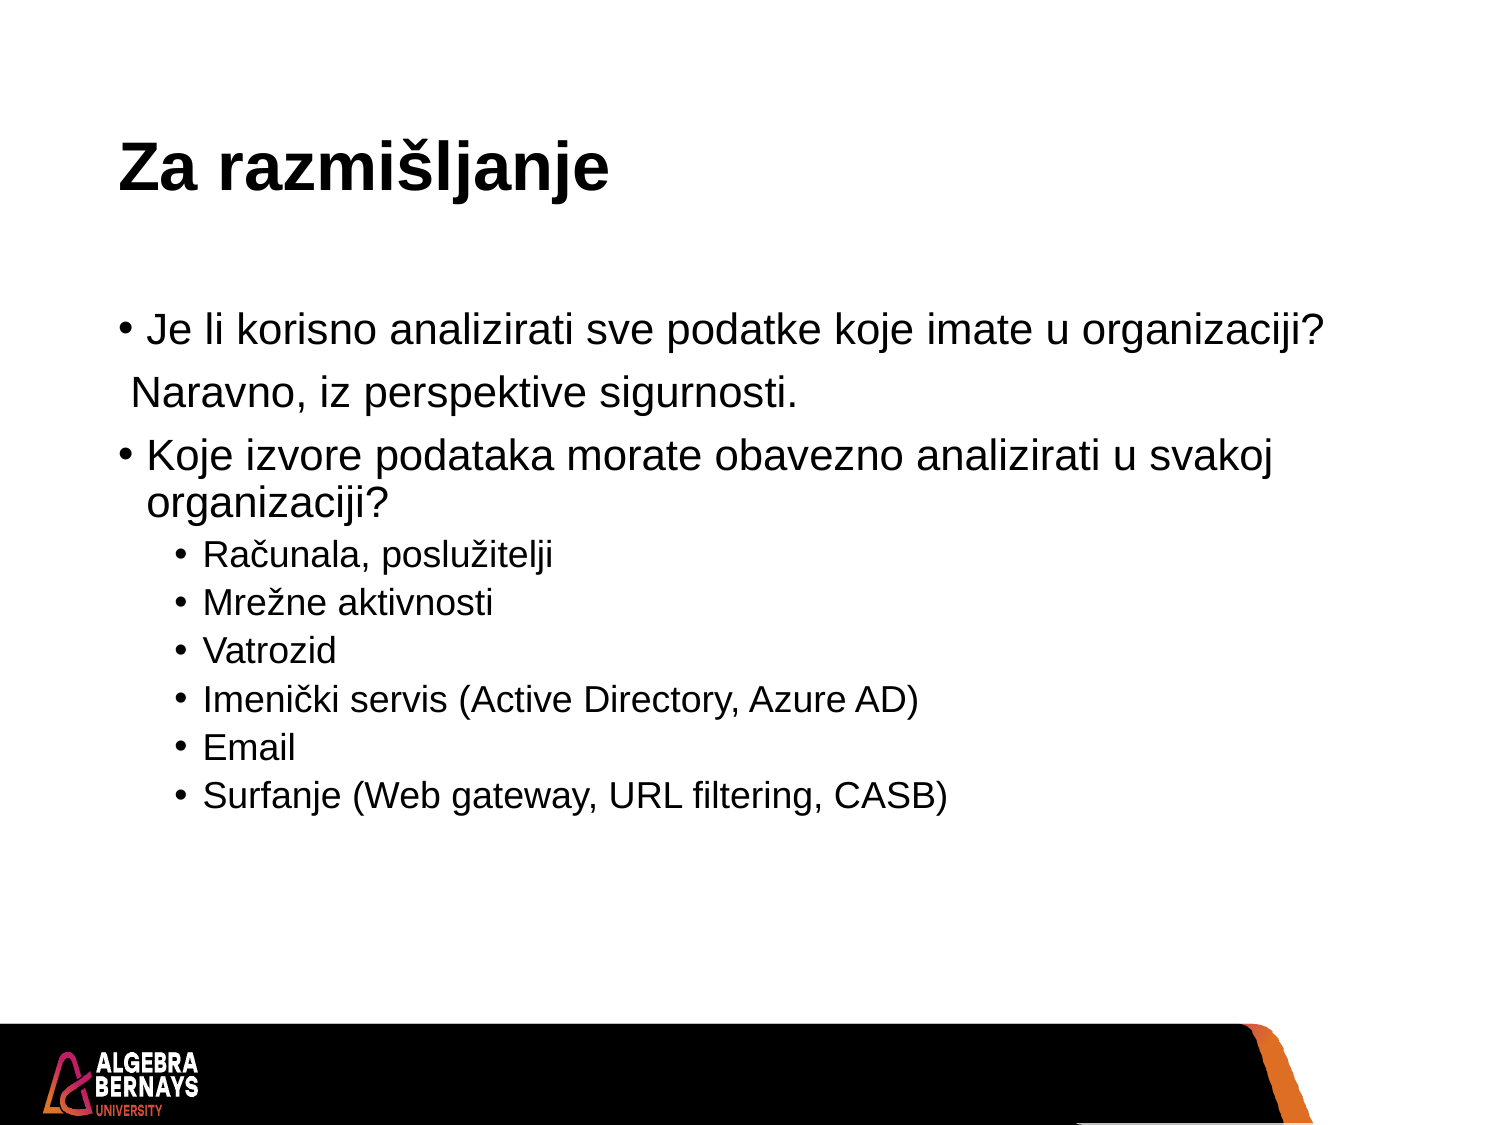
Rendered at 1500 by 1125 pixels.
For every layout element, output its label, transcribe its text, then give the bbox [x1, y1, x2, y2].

list Je li korisno analizirati sve podatke koje imate u organizaciji? Naravno, iz perspektive sigurnosti. Koje izvore podataka morate obavezno analizirati u svakoj organizaciji? Računala, poslužitelji Mrežne aktivnosti Vatrozid Imenički servis (Active Directory, Azure AD) Email Surfanje (Web gateway, URL filtering, CASB) [103, 299, 1397, 1014]
title Za razmišljanje [103, 59, 1397, 278]
picture [0, 1023, 1468, 1125]
